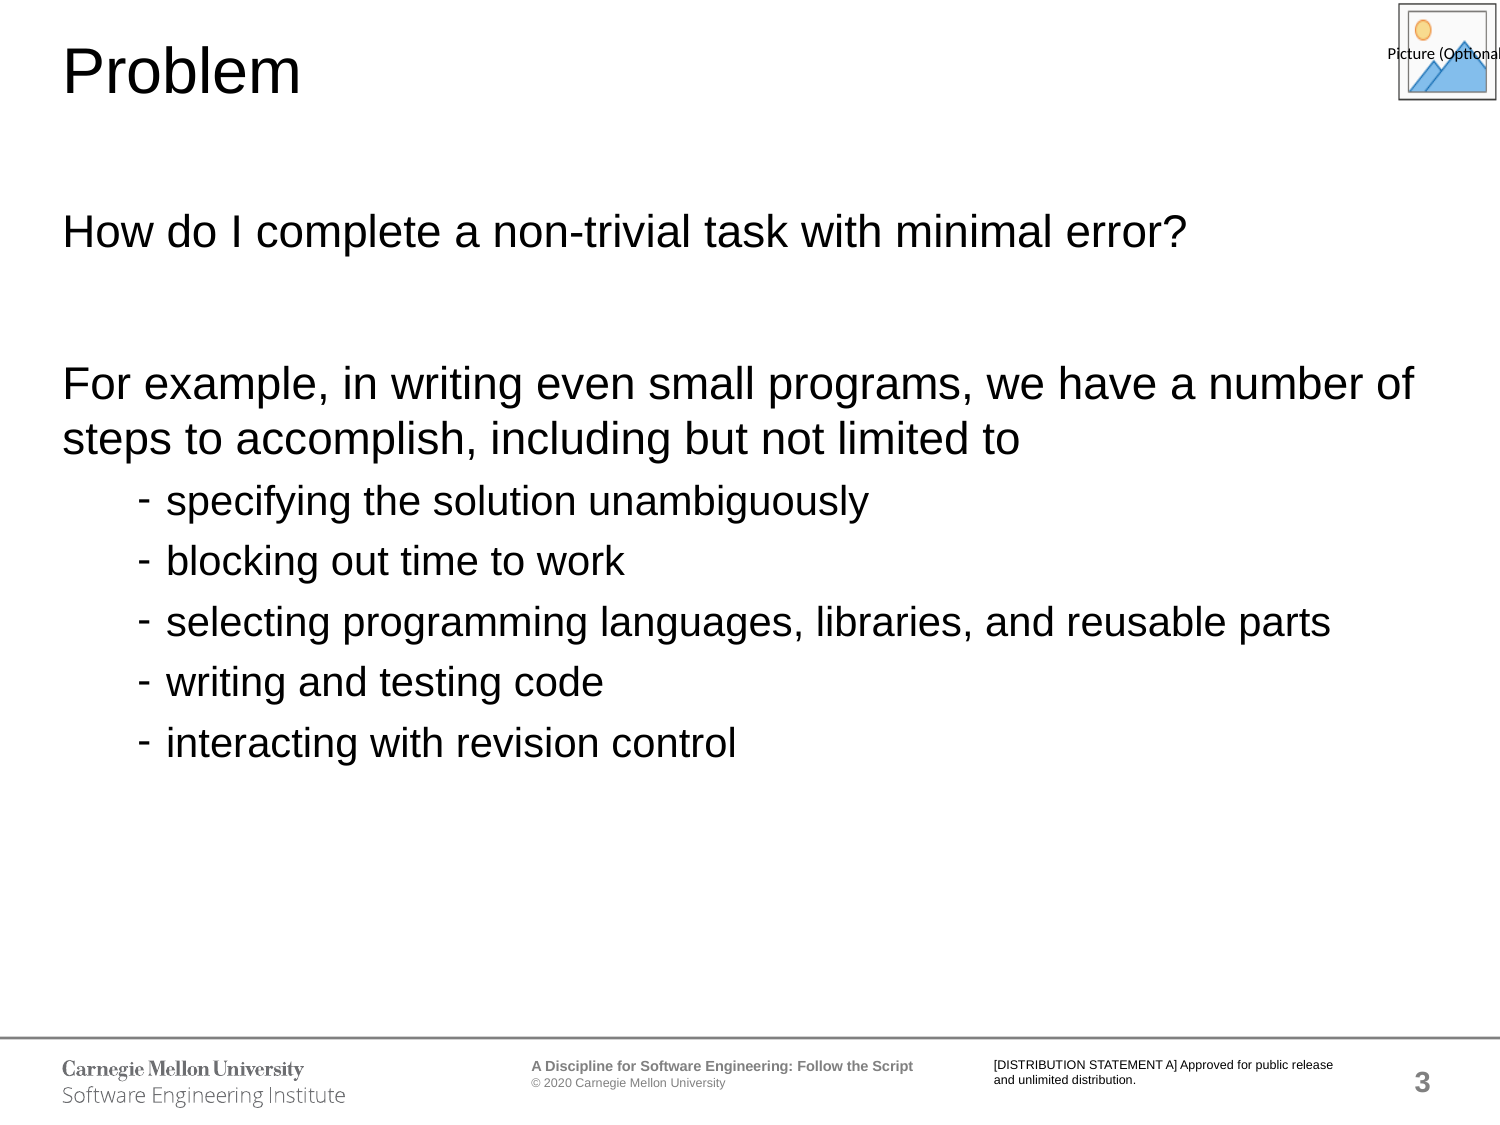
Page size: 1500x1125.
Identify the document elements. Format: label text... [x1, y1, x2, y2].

list How do I complete a non-trivial task with minimal error? For example, in writing even small programs, we have a number of steps to accomplish, including but not limited to specifying the solution unambiguously blocking out time to work selecting programming languages, libraries, and reusable parts writing and testing code interacting with revision control [62, 201, 1431, 1000]
title Problem [62, 37, 1338, 182]
picture [1394, 0, 1500, 105]
